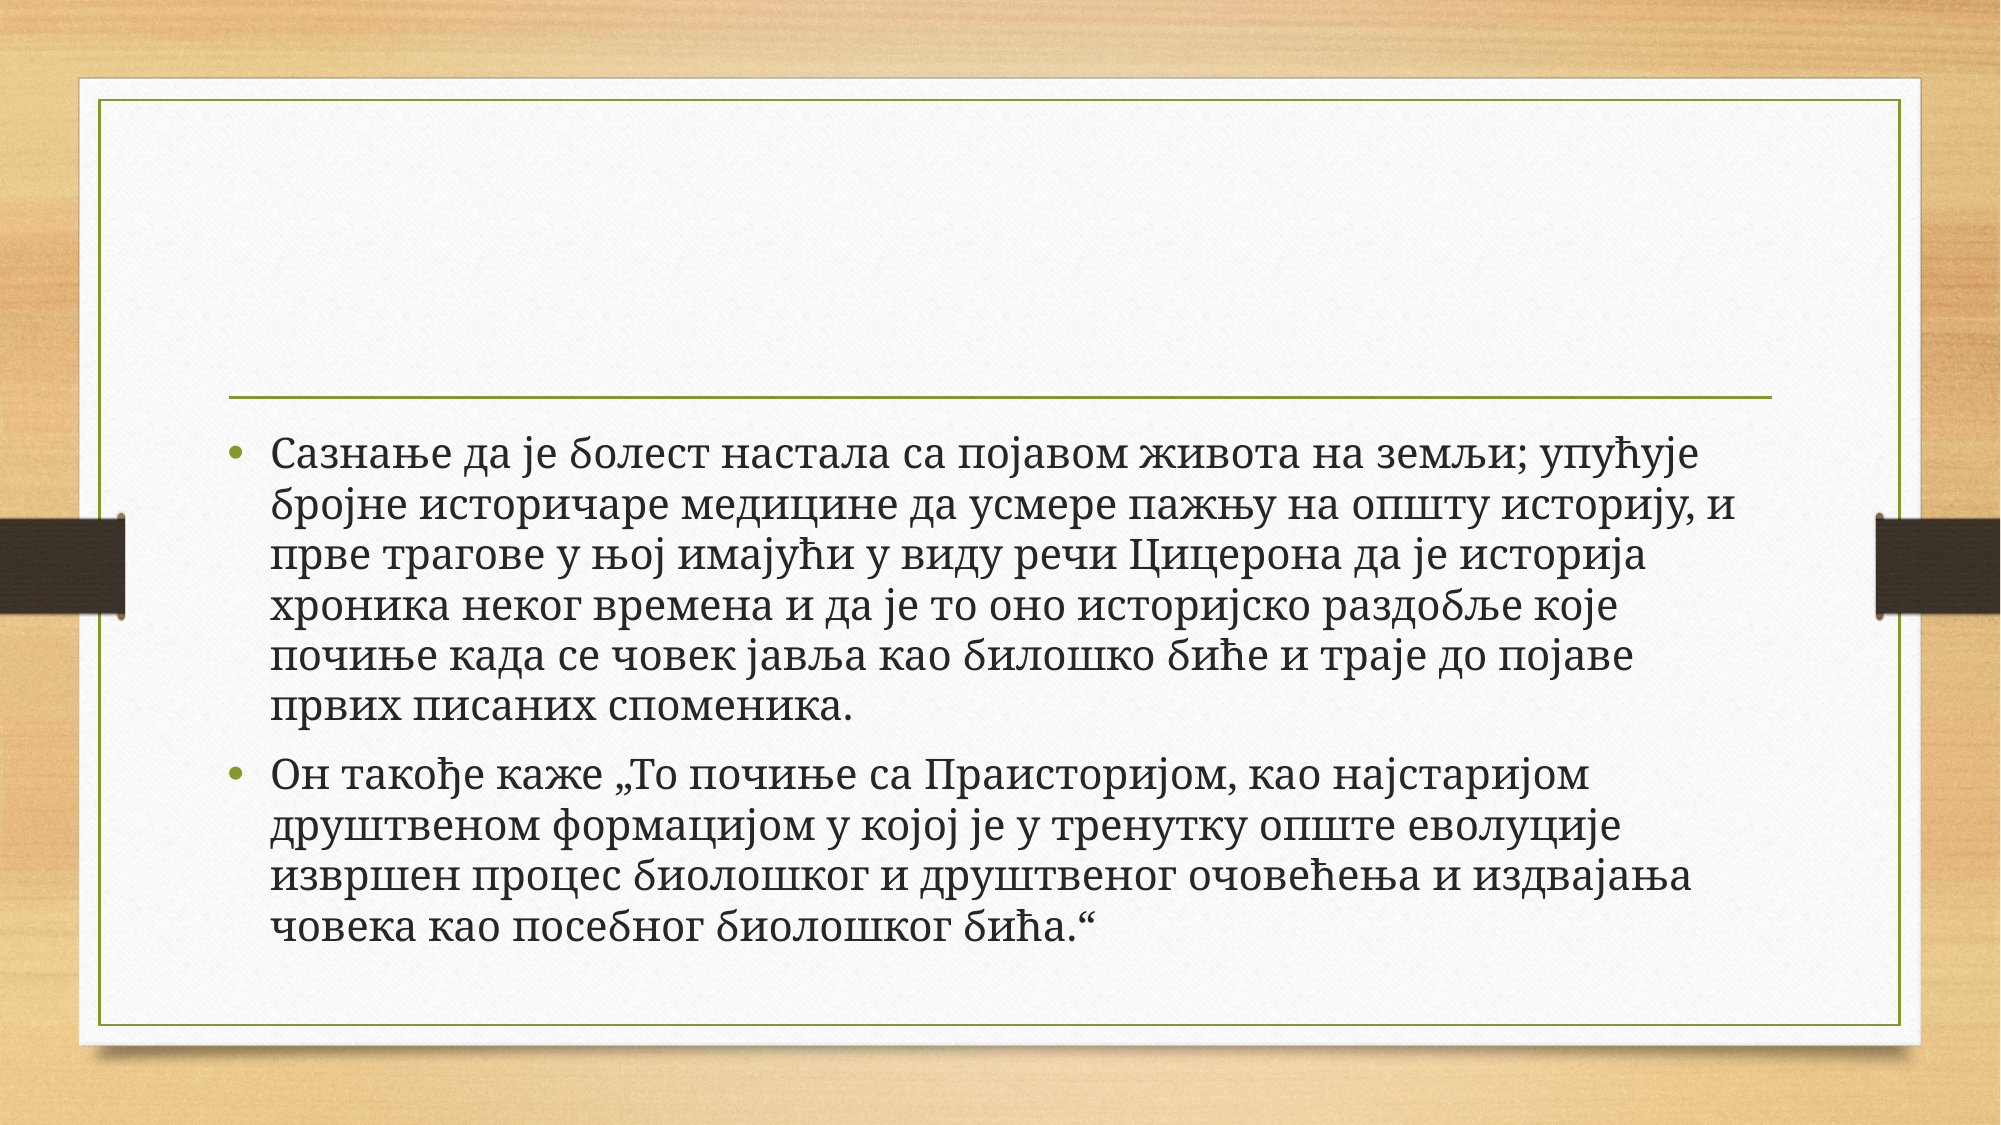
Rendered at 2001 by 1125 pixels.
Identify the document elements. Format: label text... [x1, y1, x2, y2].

list Сазнање да је болест настала са појавом живота на земљи; упућује бројне историчаре медицине да усмере пажњу на општу историју, и прве трагове у њој имајући у виду речи Цицерона да је историја хроника неког времена и да је то оно историјско раздобље које почиње када се човек јавља као билошко биће и траје до појаве првих писаних споменика. Он такође каже „То почиње са Праисторијом, као најстаријом друштвеном формацијом у којој је у тренутку опште еволуције извршен процес биолошког и друштвеног очовећења и издвајања човека као посебног биолошког бића.“ [212, 419, 1788, 964]
picture [0, 0, 2001, 1125]
